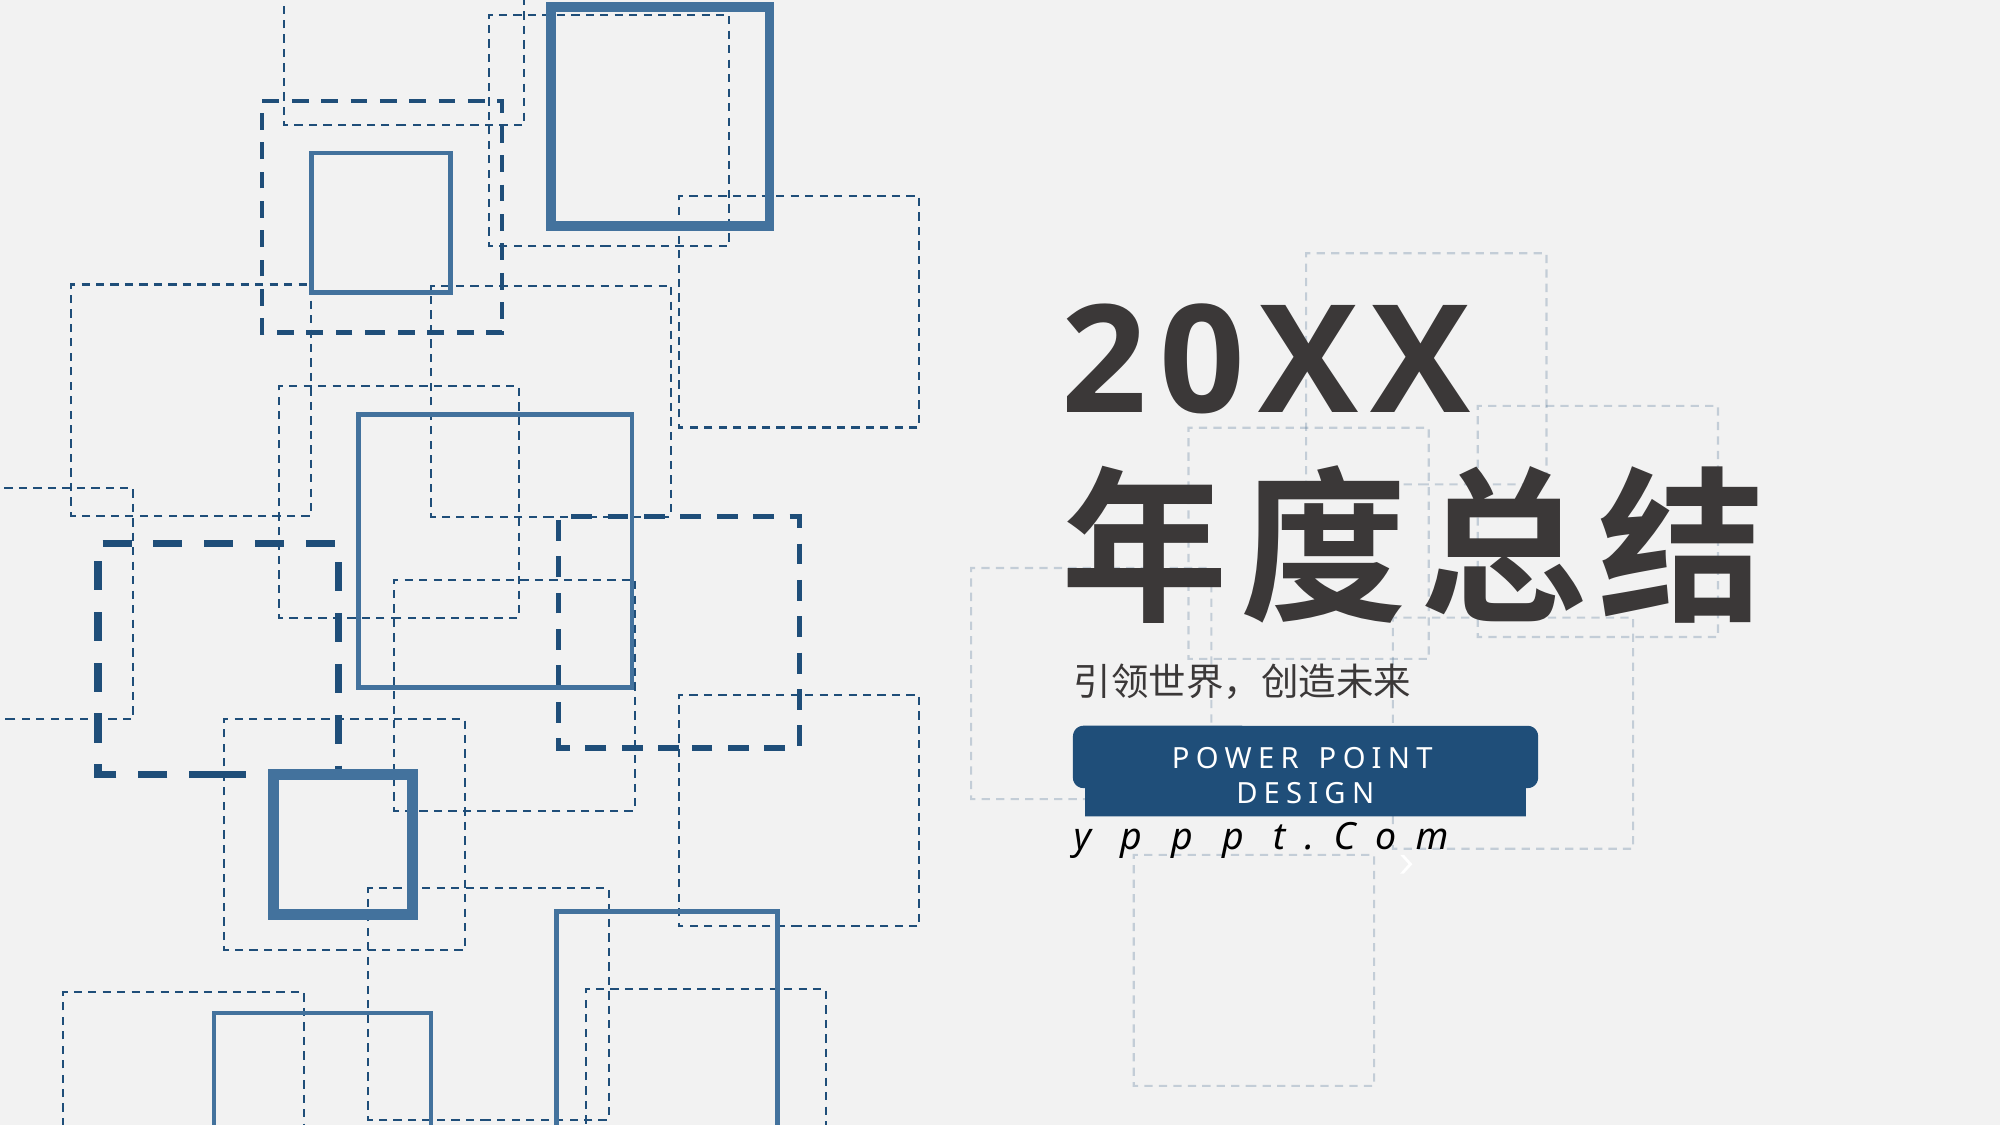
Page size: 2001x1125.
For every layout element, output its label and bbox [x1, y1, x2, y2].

text_box [1047, 254, 1869, 874]
text_box [0, 0, 1719, 1125]
